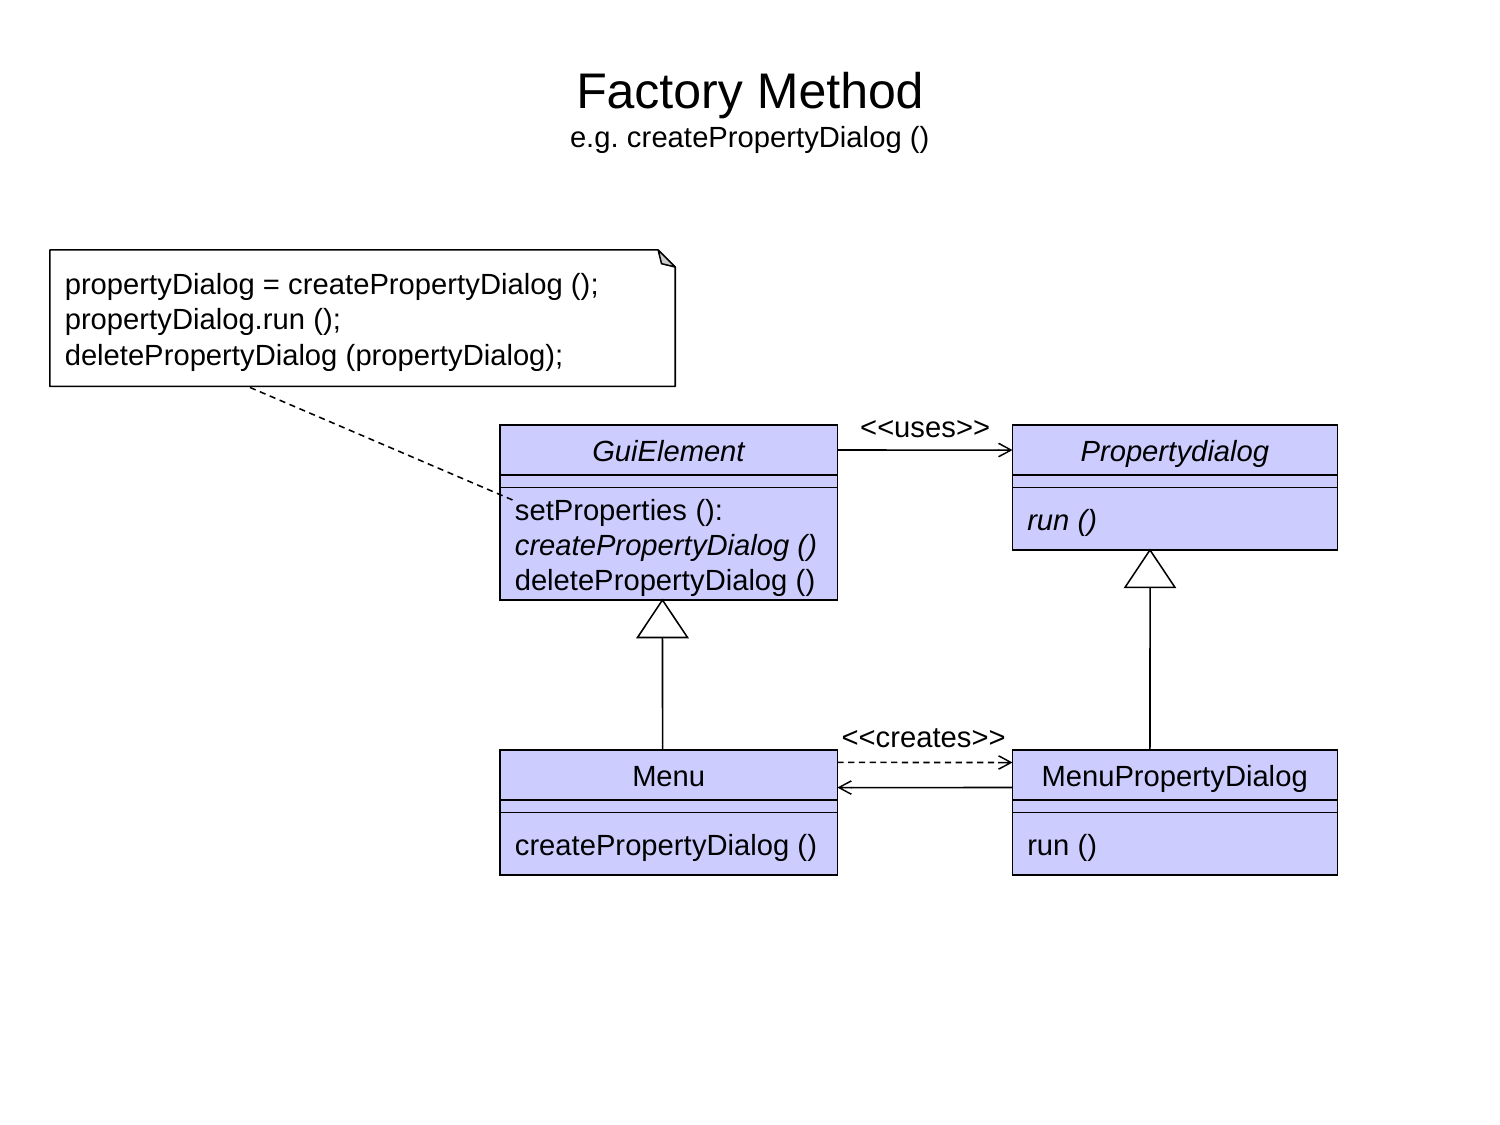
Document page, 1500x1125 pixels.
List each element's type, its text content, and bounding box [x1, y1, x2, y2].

text_box [837, 780, 1013, 795]
text_box [500, 474, 838, 488]
text_box MenuPropertyDialog [1012, 750, 1338, 799]
text_box setProperties (): createPropertyDialog () deletePropertyDialog () [500, 488, 838, 600]
title Factory Method e.g. createPropertyDialog () [112, 37, 1388, 176]
text_box Propertydialog [1012, 425, 1338, 474]
text_box Menu [500, 750, 838, 799]
text_box createPropertyDialog () [500, 813, 838, 875]
text_box [998, 446, 1013, 458]
text_box [500, 799, 838, 813]
text_box run () [1012, 813, 1338, 875]
text_box run () [1012, 488, 1338, 550]
text_box [1012, 474, 1338, 488]
text_box <<uses>> [845, 400, 1005, 451]
text_box GuiElement [500, 425, 838, 474]
text_box propertyDialog = createPropertyDialog (); propertyDialog.run (); deletePropertyDialog (propertyDialog); [49, 249, 676, 387]
text_box [637, 600, 688, 638]
text_box <<creates>> [826, 711, 1021, 762]
text_box [1012, 799, 1338, 813]
text_box [1125, 549, 1176, 588]
